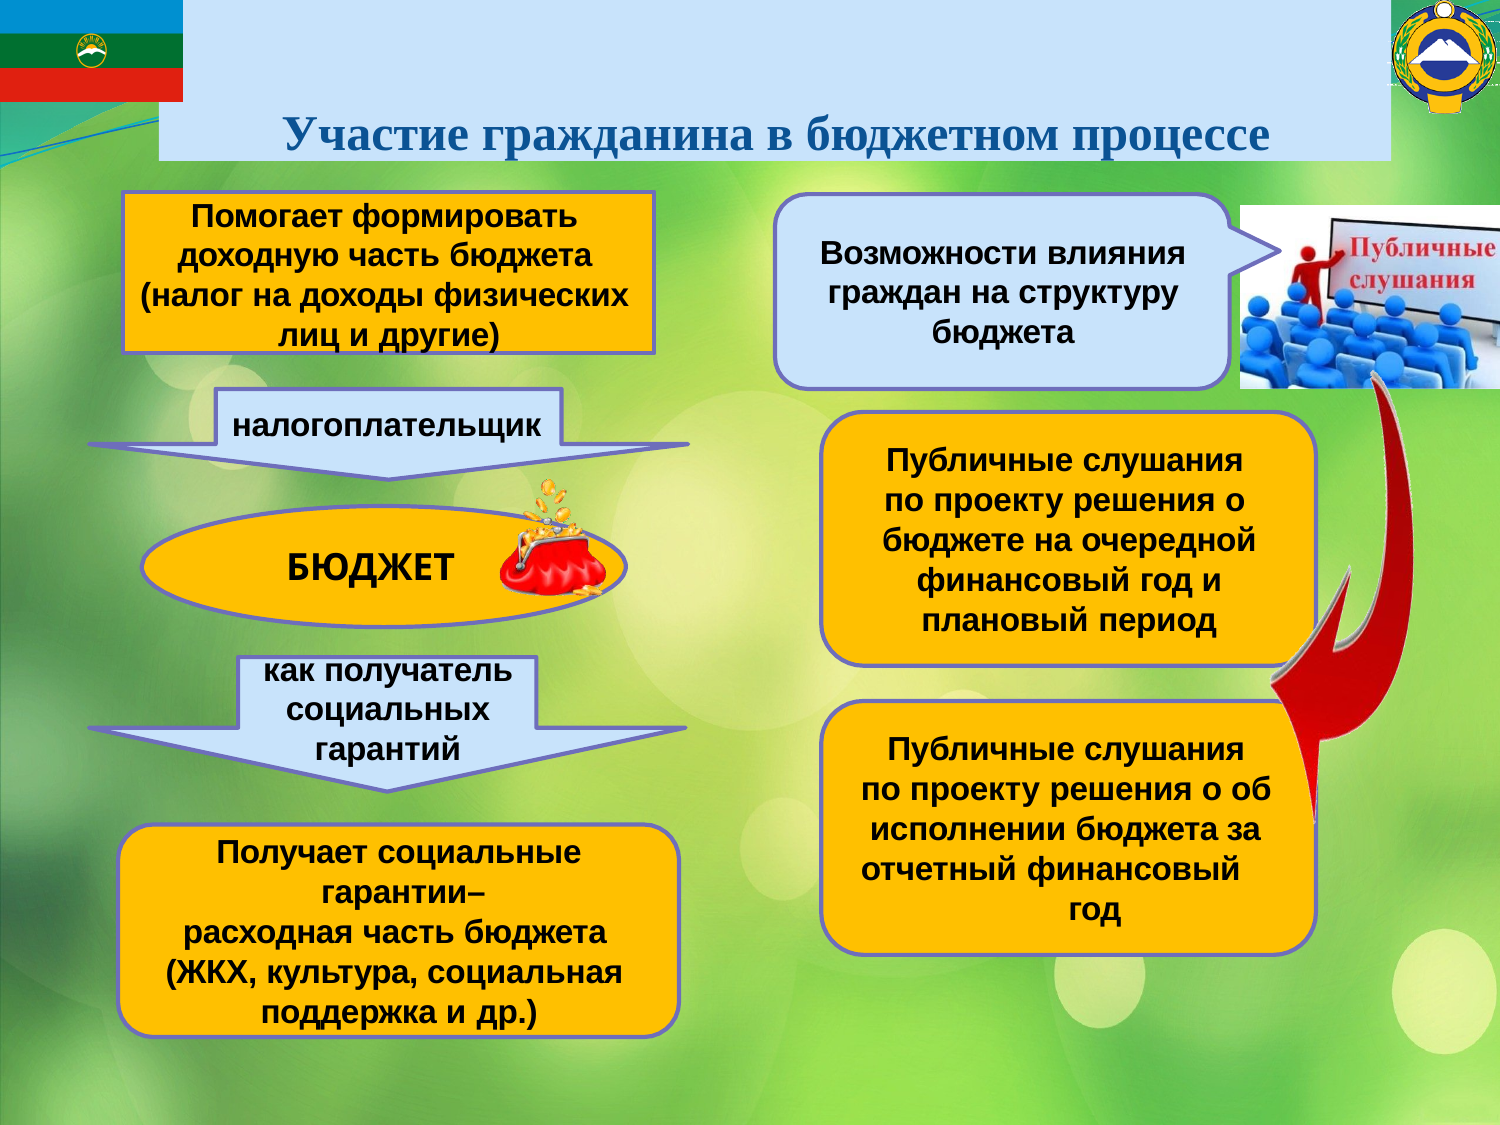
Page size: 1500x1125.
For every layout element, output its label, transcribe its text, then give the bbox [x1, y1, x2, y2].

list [0, 0, 184, 102]
text_box [821, 700, 1316, 955]
picture [24, 147, 50, 156]
text_box [117, 824, 680, 1038]
text_box Публичные слушания по проекту решения о об исполнении бюджета за отчетный финансовый год [858, 725, 1279, 927]
text_box [516, 657, 686, 765]
picture [0, 102, 158, 146]
text_box Возможности влияния граждан на структуру бюджета [813, 228, 1192, 351]
text_box [612, 546, 626, 587]
text_box [1235, 334, 1460, 865]
title Участие гражданина в бюджетном процессе [158, 0, 1392, 161]
text_box как получатель социальных гарантий [258, 645, 516, 768]
text_box [774, 194, 1280, 389]
text_box [491, 479, 612, 598]
text_box Публичные слушания по проекту решения о бюджете на очередной финансовый год и плановый период [876, 436, 1235, 638]
text_box налогоплательщик [229, 401, 548, 444]
text_box [821, 411, 1235, 666]
picture [0, 0, 1500, 1125]
text_box [277, 768, 498, 792]
text_box Помогает формировать доходную часть бюджета (налог на доходы физических лиц и другие) [122, 191, 655, 354]
text_box [1240, 205, 1500, 389]
text_box БЮДЖЕТ [283, 540, 484, 588]
text_box [88, 657, 258, 764]
text_box [88, 388, 689, 480]
text_box [141, 506, 591, 628]
text_box Получает социальные гарантии– расходная часть бюджета (ЖКХ, культура, социальная поддержка и др.) [163, 828, 634, 1030]
